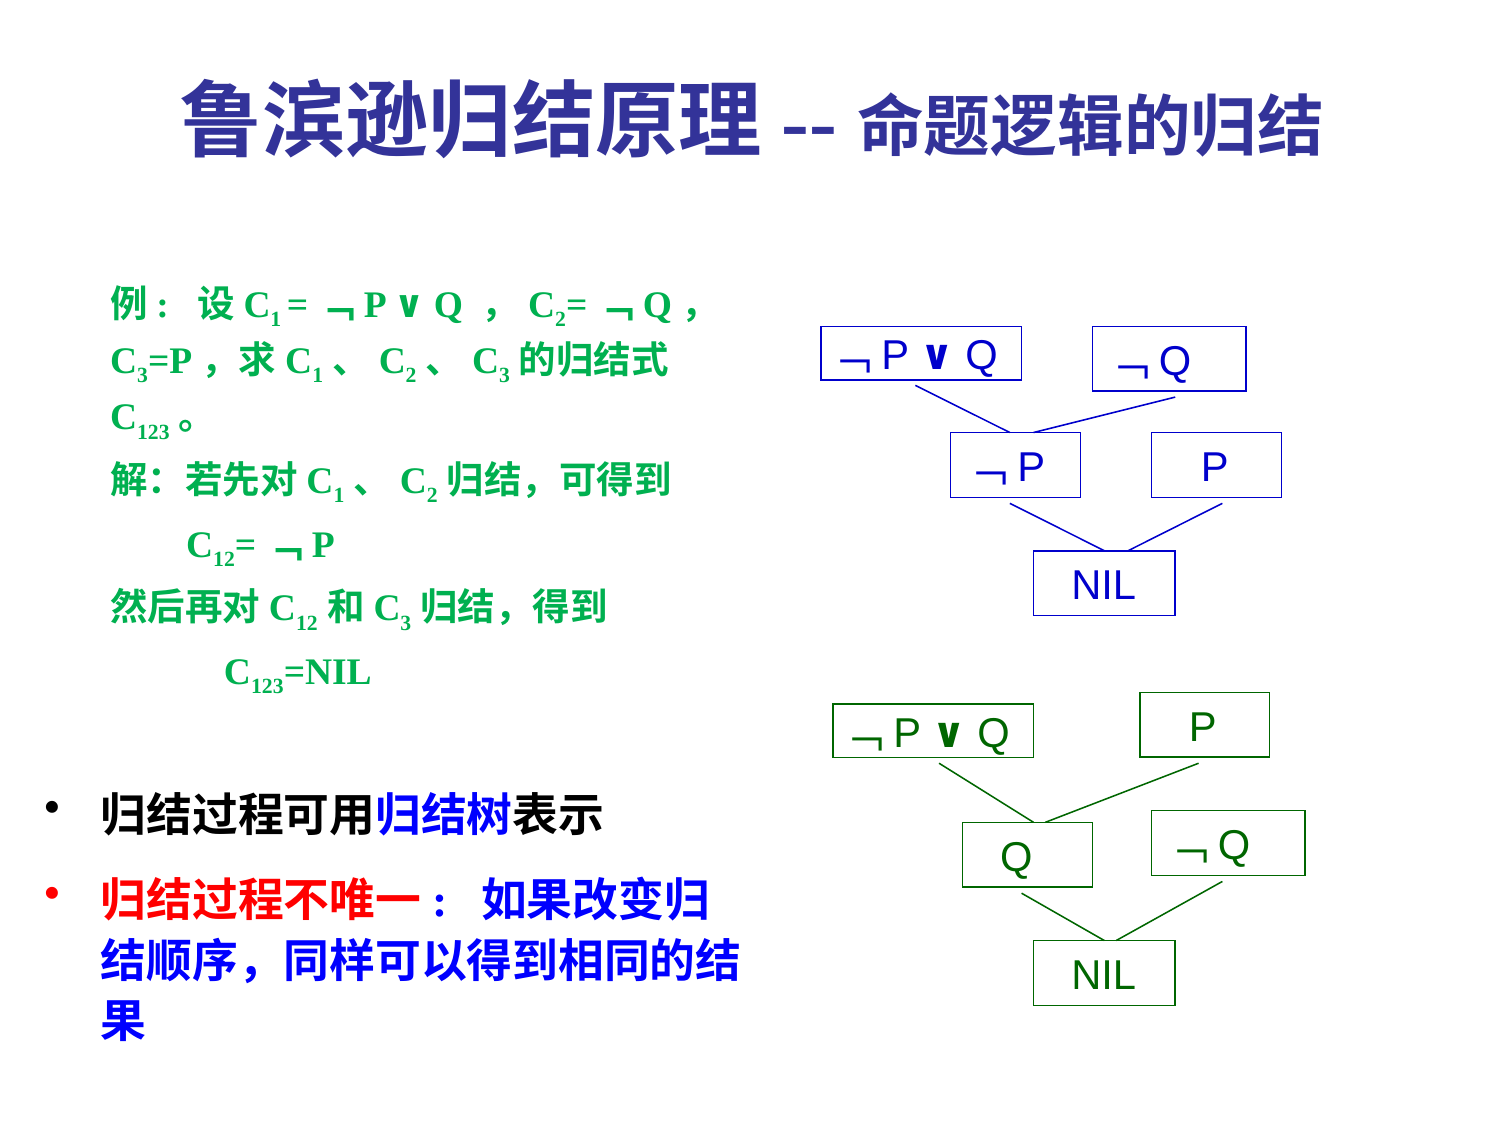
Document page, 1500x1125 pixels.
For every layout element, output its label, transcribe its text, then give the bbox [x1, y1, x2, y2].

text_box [820, 325, 1282, 618]
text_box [832, 692, 1306, 1008]
title 鲁滨逊归结原理--命题逻辑的归结 [76, 42, 1427, 192]
list 例: 设C1 =﹁P ∨ Q ，C2=﹁Q，C3=P，求C1、C2、C3的归结式C123。 解：若先对C1、C2归结，可得到 C12=﹁P 然后再对C12和C3归结，得到 C123=NIL 归结过程可用归结树表示 归结过程不唯一: 如果改变归结顺序，同样可以得到相同的结果 [29, 267, 767, 1064]
